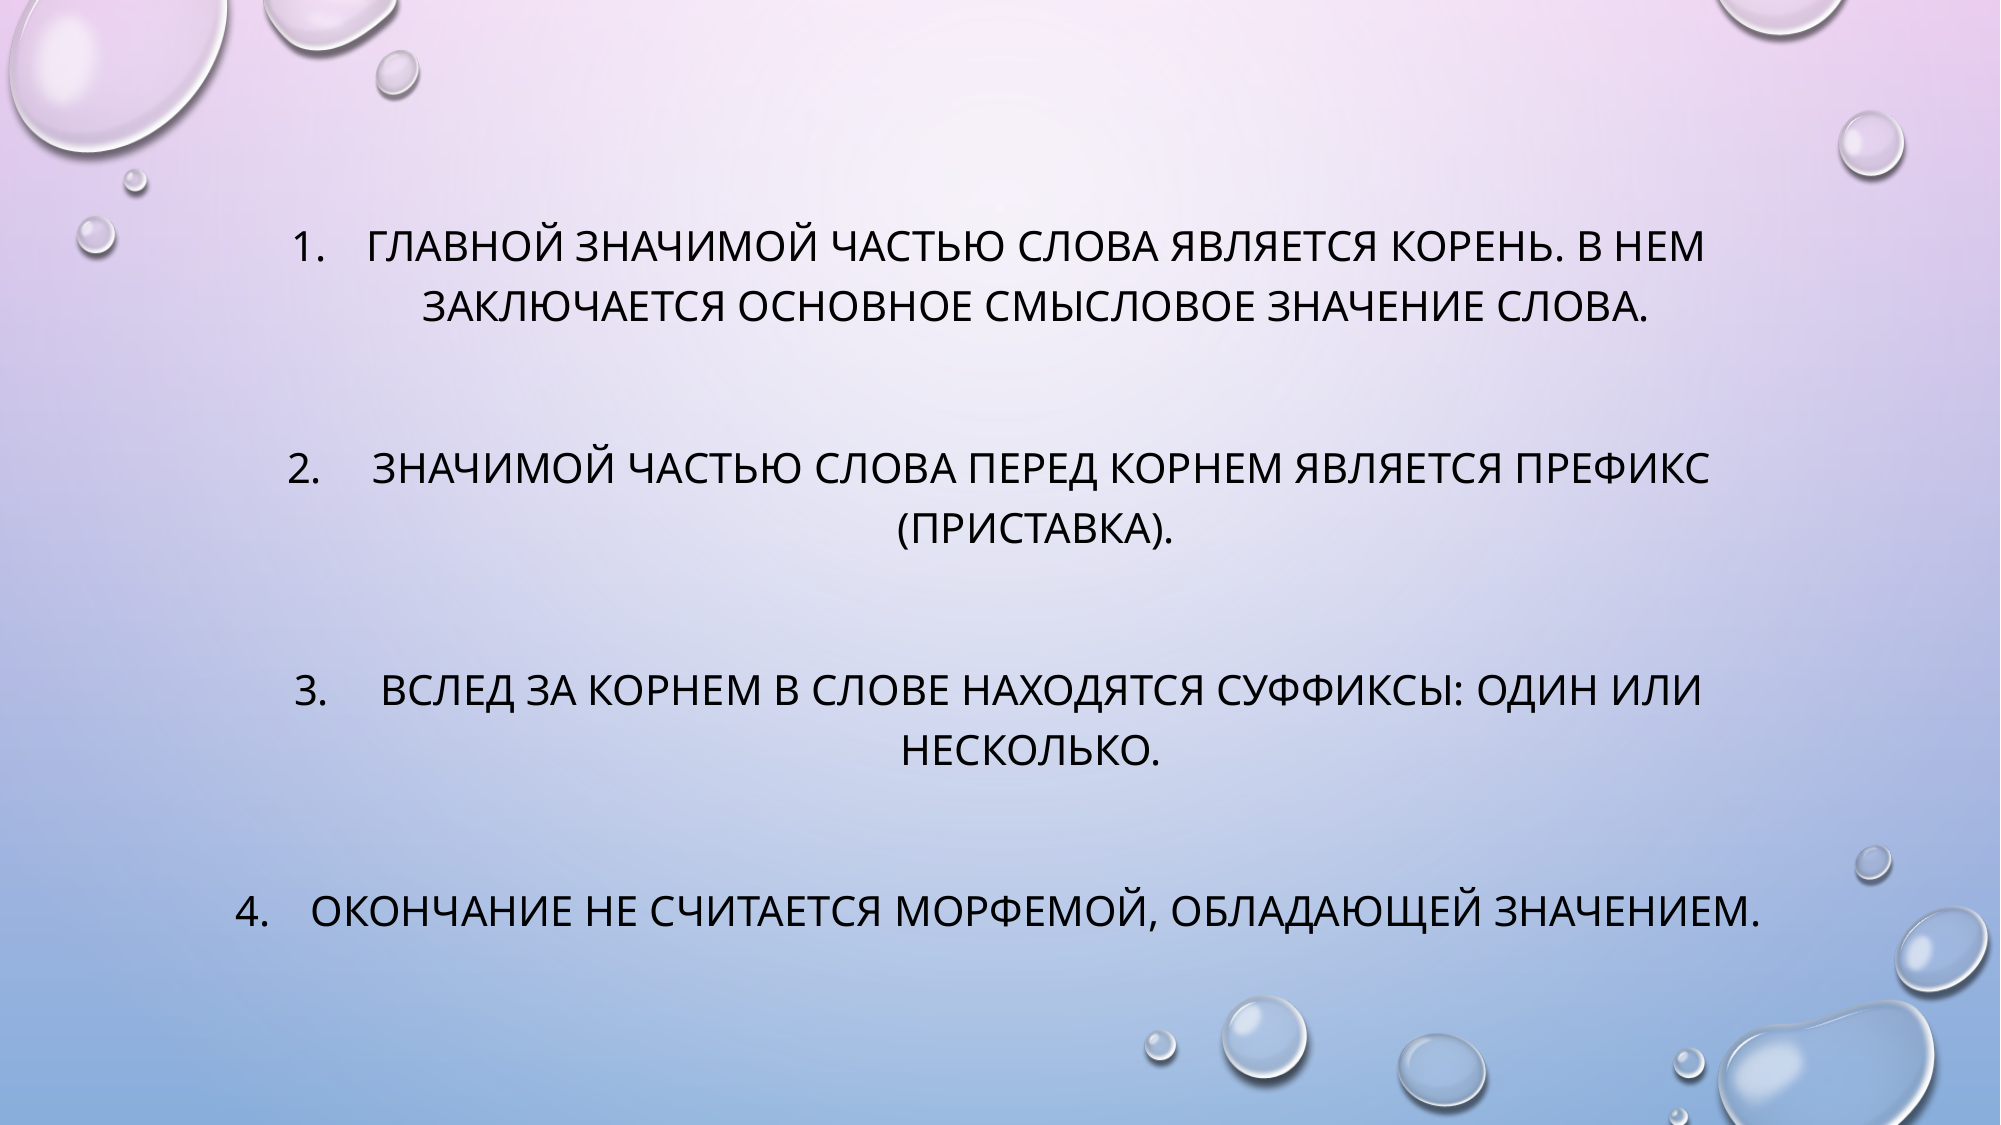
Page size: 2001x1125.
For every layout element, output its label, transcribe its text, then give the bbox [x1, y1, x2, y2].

list Главной значимой частью слова является корень. В нем заключается основное смысловое значение слова. Значимой частью слова перед корнем является префикс (приставка). Вслед за корнем в слове находятся суффиксы: один или несколько. Окончание не считается морфемой, обладающей значением. [149, 201, 1848, 1018]
picture [0, 0, 2000, 1125]
